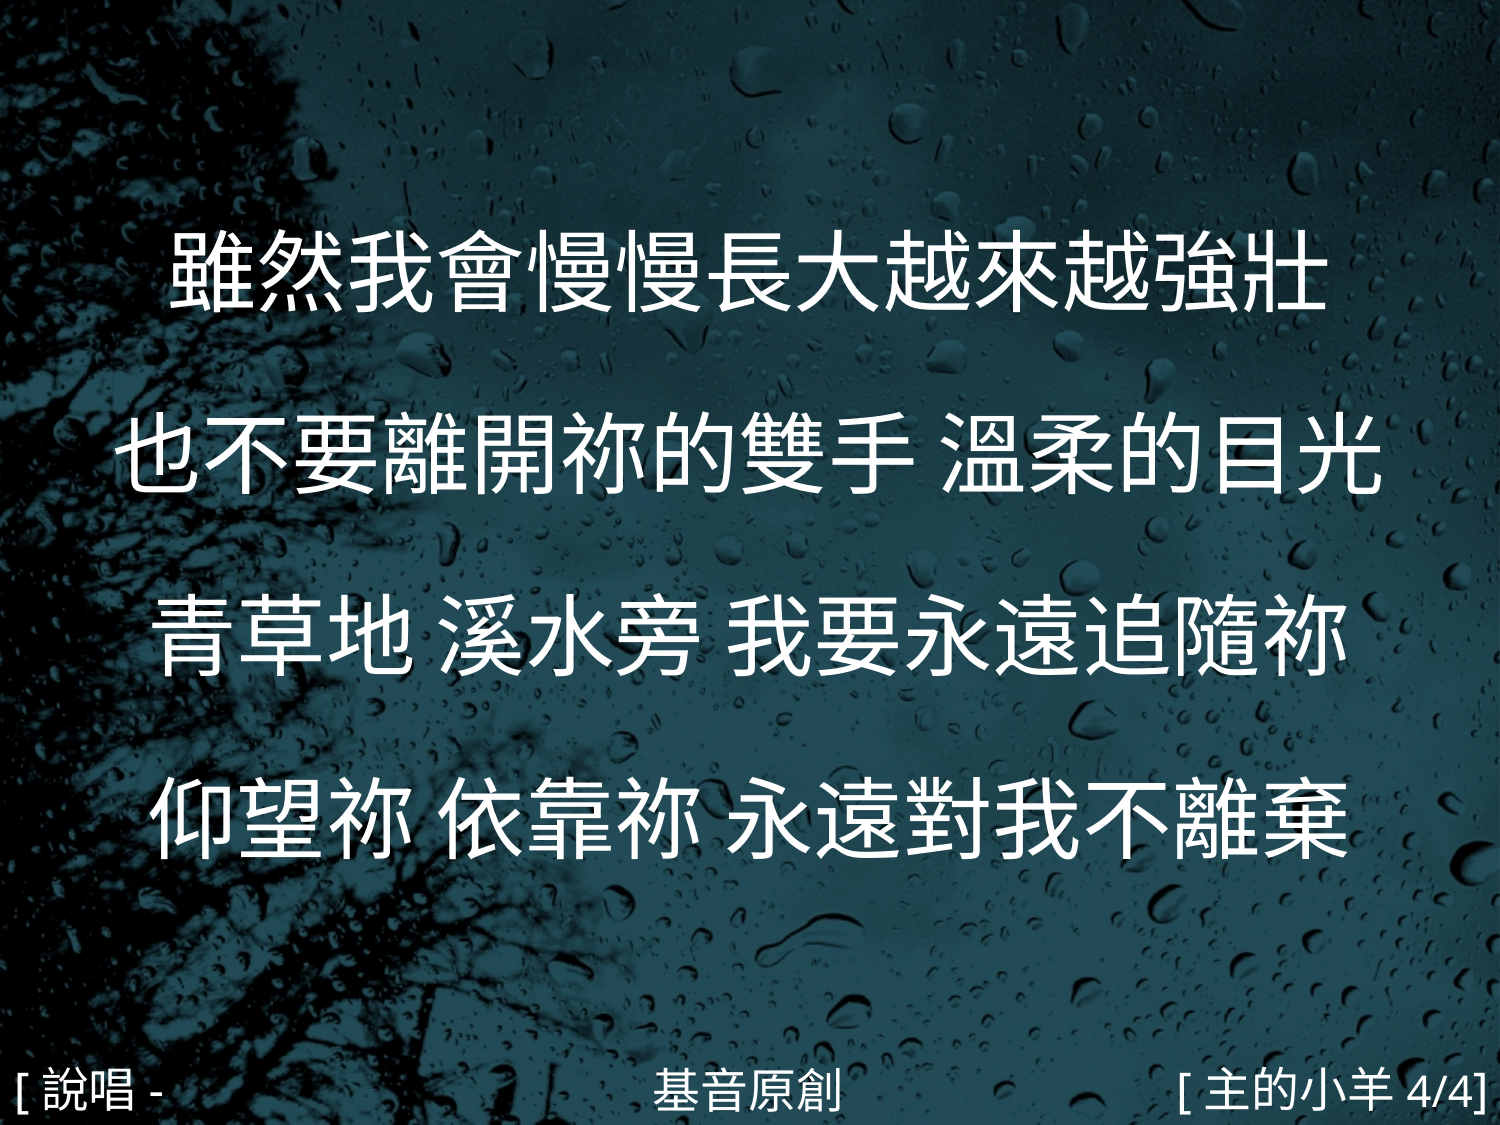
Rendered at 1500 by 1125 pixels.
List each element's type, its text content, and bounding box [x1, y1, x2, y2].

picture [0, 0, 1500, 1053]
text_box 雖然我會慢慢長大越來越強壯 也不要離開祢的雙手 溫柔的目光 青草地 溪水旁 我要永遠追隨祢 仰望祢 依靠祢 永遠對我不離棄 [0, 208, 1499, 819]
subtitle 基音原創 [0, 1053, 1498, 1125]
text_box [主的小羊4/4] [1030, 1052, 1500, 1125]
